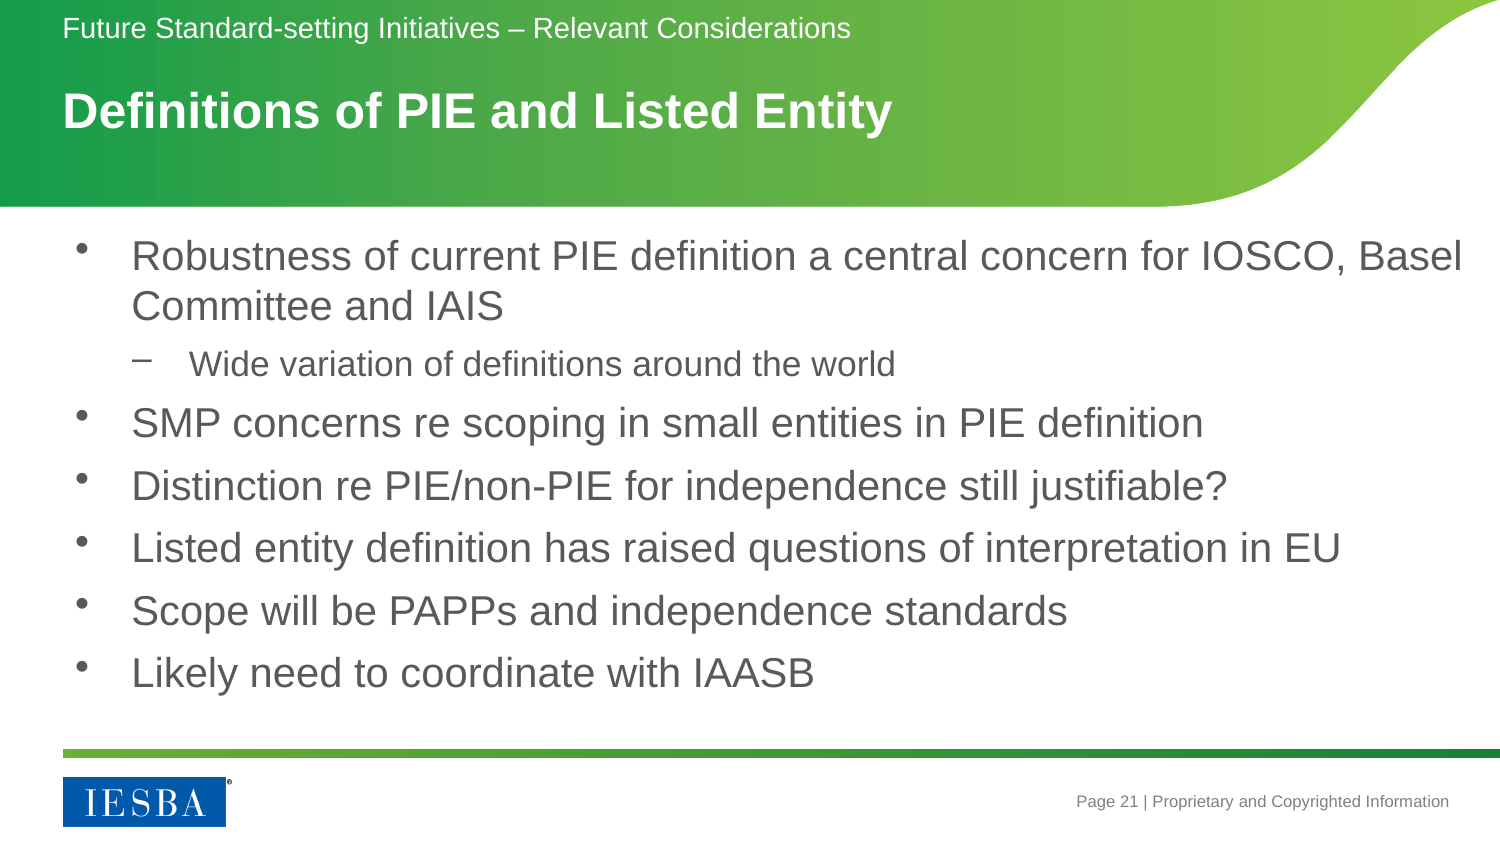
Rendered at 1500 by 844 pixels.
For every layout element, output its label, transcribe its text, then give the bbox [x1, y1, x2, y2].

picture [0, 0, 1500, 207]
list Robustness of current PIE definition a central concern for IOSCO, Basel Committee and IAIS Wide variation of definitions around the world SMP concerns re scoping in small entities in PIE definition Distinction re PIE/non-PIE for independence still justifiable? Listed entity definition has raised questions of interpretation in EU Scope will be PAPPs and independence standards Likely need to coordinate with IAASB [60, 220, 1488, 747]
picture [63, 777, 232, 827]
subtitle Future Standard-setting Initiatives – Relevant Considerations [62, 9, 925, 60]
title Definitions of PIE and Listed Entity [62, 75, 1300, 142]
